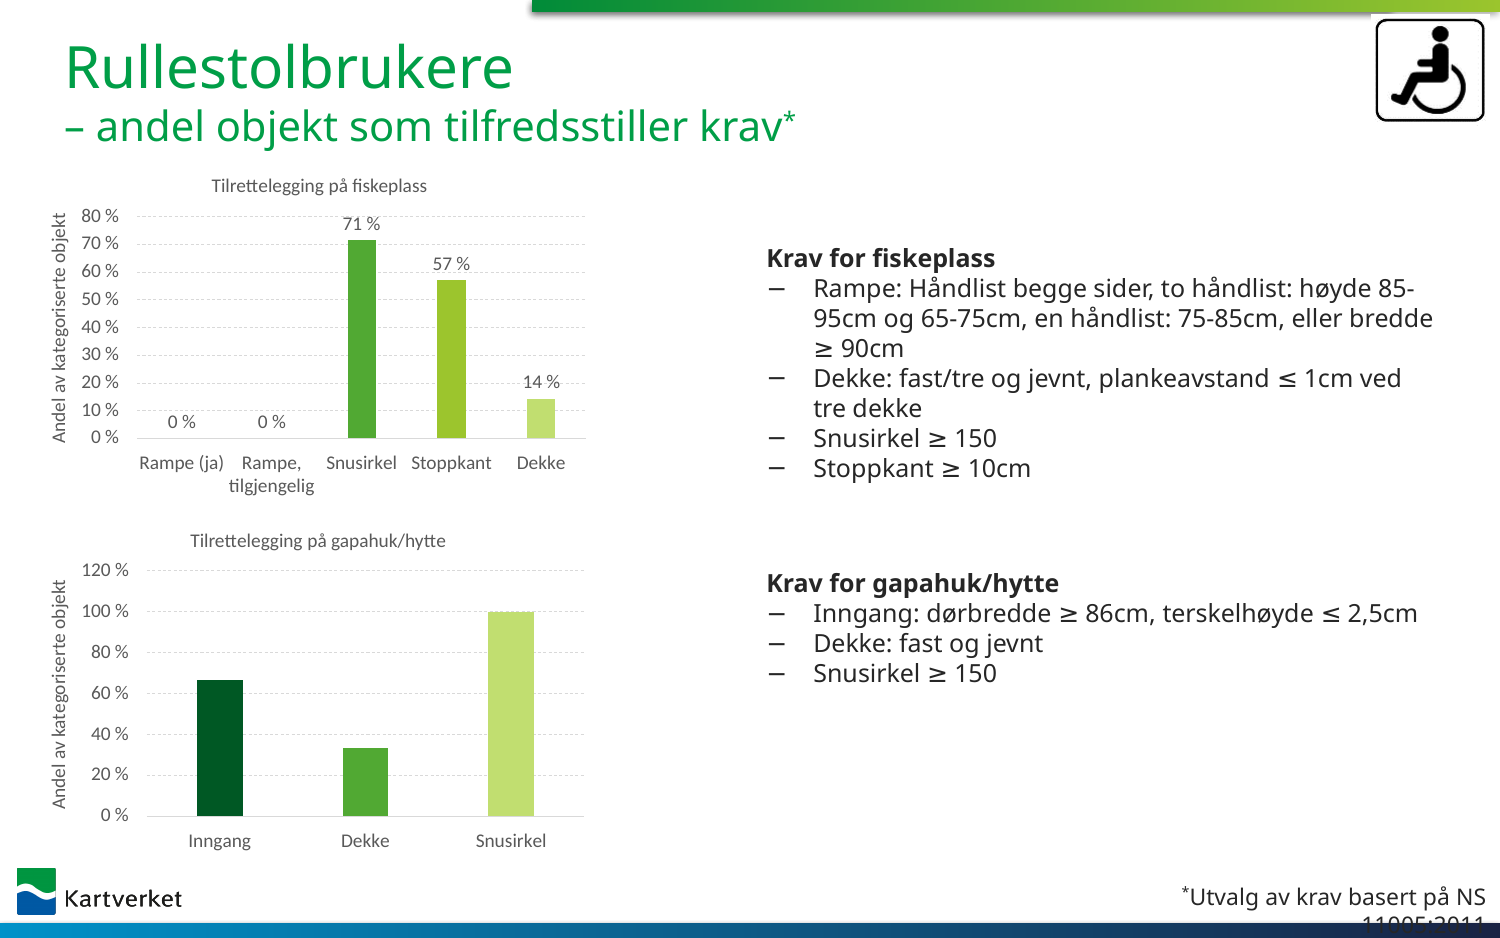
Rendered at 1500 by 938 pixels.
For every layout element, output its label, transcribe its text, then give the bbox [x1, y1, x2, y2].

text_box Krav for fiskeplass Rampe: Håndlist begge sider, to håndlist: høyde 85-95cm og 65-75cm, en håndlist: 75-85cm, eller bredde ≥ 90cm Dekke: fast/tre og jevnt, plankeavstand ≤ 1cm ved tre dekke Snusirkel ≥ 150 Stoppkant ≥ 10cm [751, 235, 1452, 490]
text_box Rullestolbrukere – andel objekt som tilfredsstiller krav* [49, 29, 1431, 158]
picture [1371, 13, 1491, 127]
picture [41, 520, 596, 859]
text_box Krav for gapahuk/hytte Inngang: dørbredde ≥ 86cm, terskelhøyde ≤ 2,5cm Dekke: fast og jevnt Snusirkel ≥ 150 [751, 560, 1452, 695]
picture [41, 166, 598, 505]
text_box *Utvalg av krav basert på NS 11005:2011 [1068, 873, 1500, 938]
